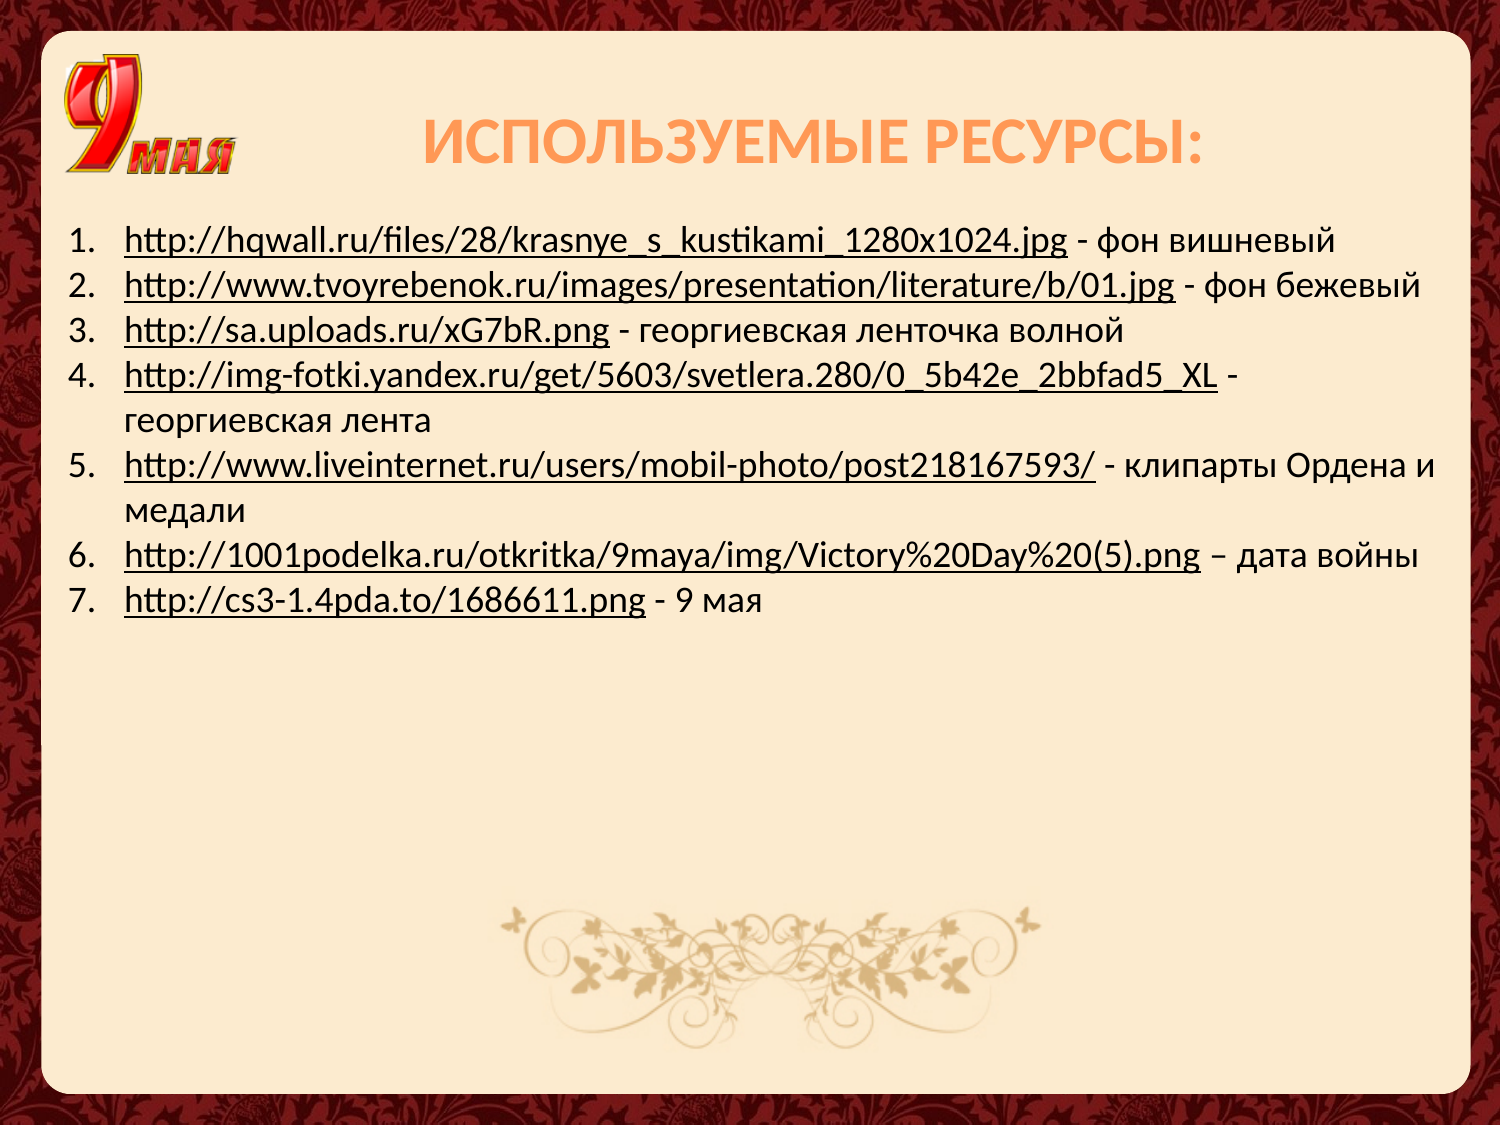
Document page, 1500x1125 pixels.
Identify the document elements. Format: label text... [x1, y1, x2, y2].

text_box http://hqwall.ru/files/28/krasnye_s_kustikami_1280x1024.jpg - фон вишневый http://www.tvoyrebenok.ru/images/presentation/literature/b/01.jpg - фон бежевый http://sa.uploads.ru/xG7bR.png - георгиевская ленточка волной http://img-fotki.yandex.ru/get/5603/svetlera.280/0_5b42e_2bbfad5_XL - георгиевская лента http://www.liveinternet.ru/users/mobil-photo/post218167593/ - клипарты Ордена и медали http://1001podelka.ru/otkritka/9maya/img/Victory%20Day%20(5).png – дата войны http://cs3-1.4pda.to/1686611.png - 9 мая [53, 208, 1459, 628]
text_box ИСПОЛЬЗУЕМЫЕ РЕСУРСЫ: [407, 89, 1223, 185]
picture [0, 0, 1500, 1125]
